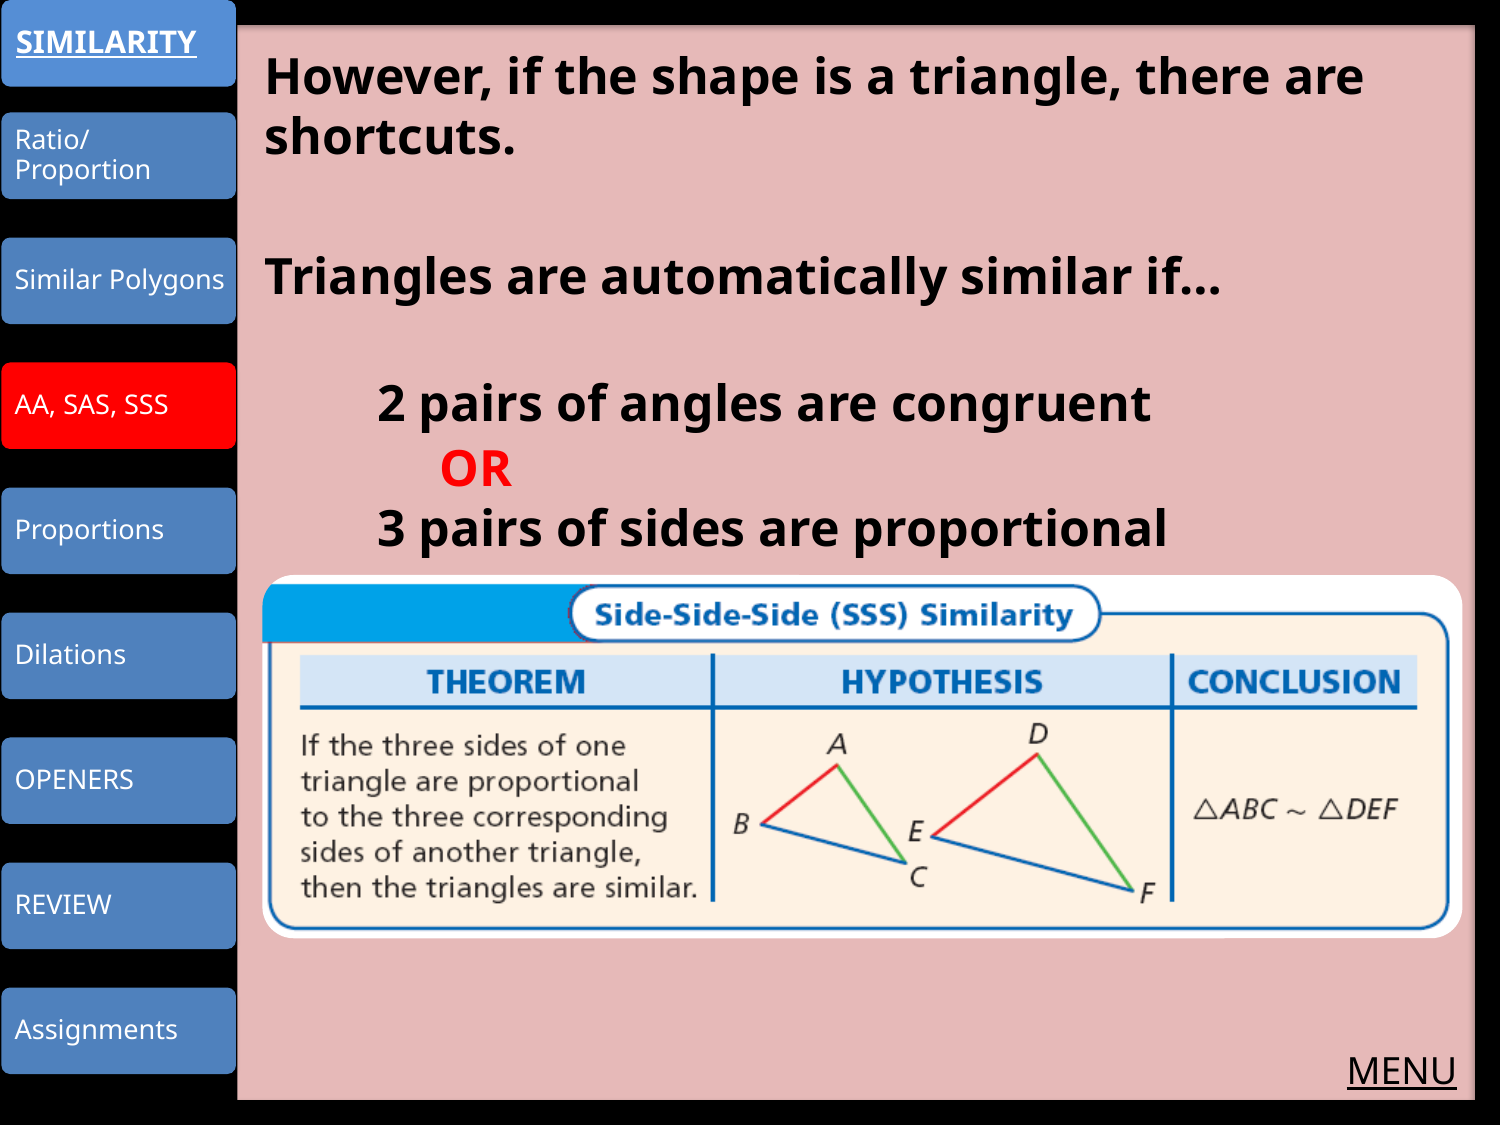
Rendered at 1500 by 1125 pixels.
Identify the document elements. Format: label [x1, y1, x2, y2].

text_box [238, 0, 1500, 1125]
text_box [0, 0, 238, 1125]
picture [262, 574, 1463, 939]
